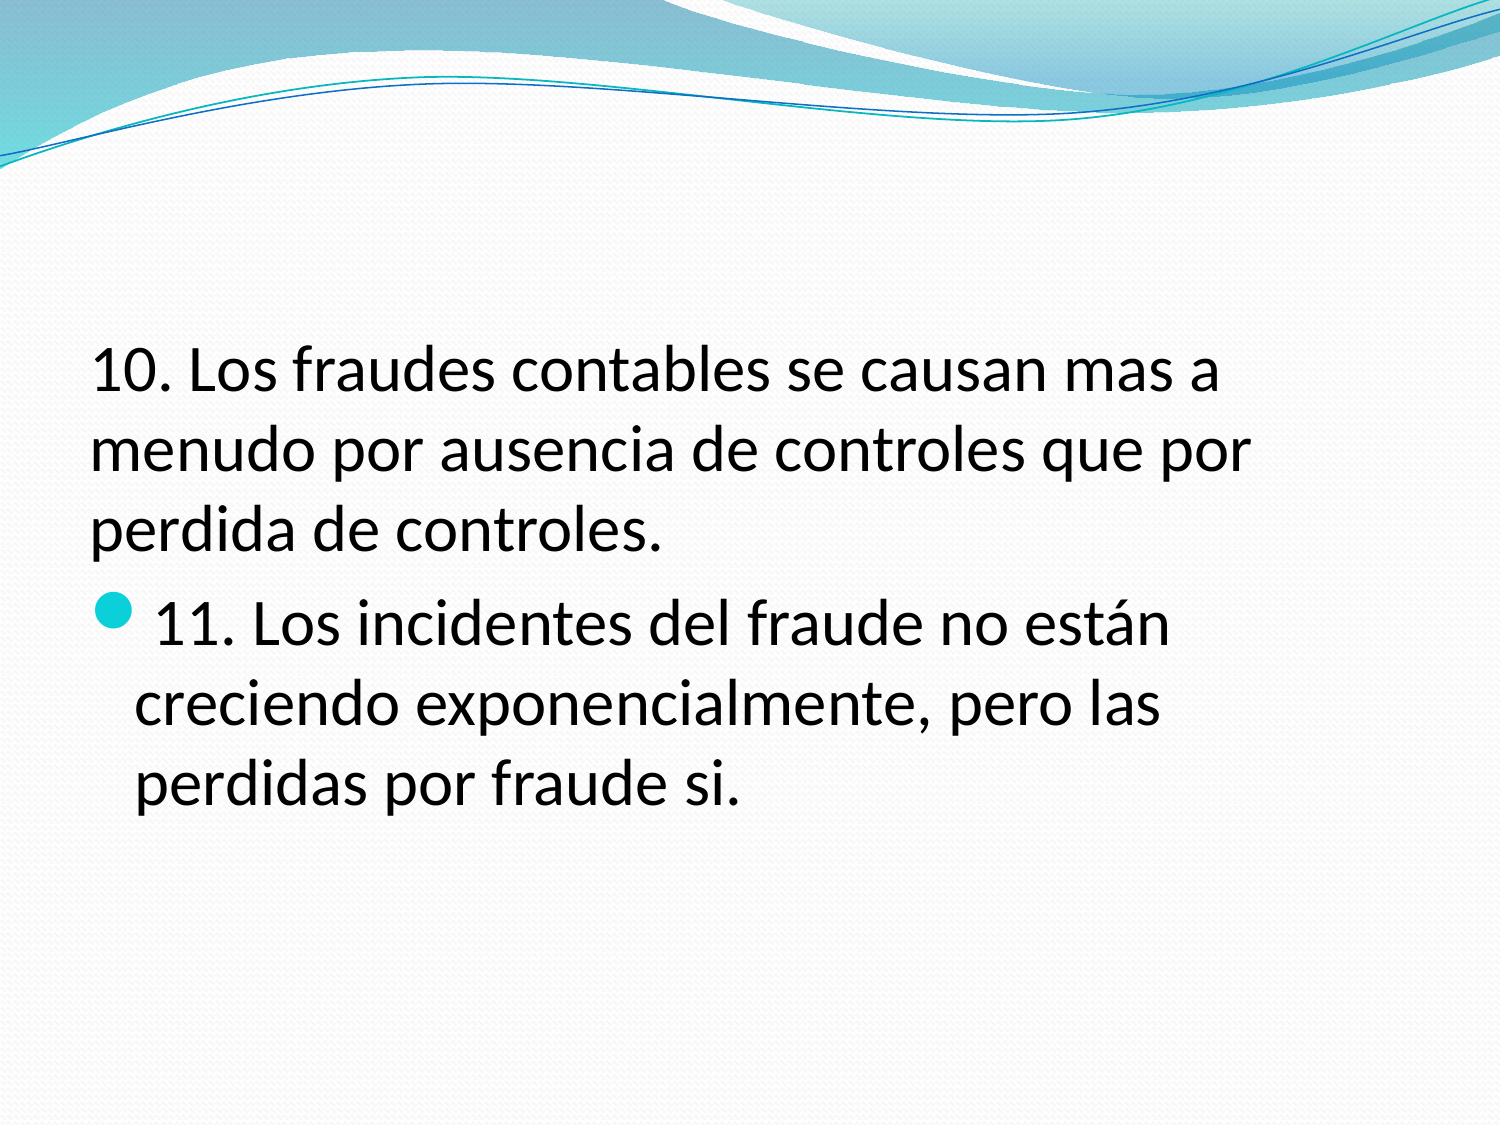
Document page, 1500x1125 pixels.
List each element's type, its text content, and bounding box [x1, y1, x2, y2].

list 10. Los fraudes contables se causan mas a menudo por ausencia de controles que por perdida de controles. 11. Los incidentes del fraude no están creciendo exponencialmente, pero las perdidas por fraude si. [75, 317, 1425, 1038]
